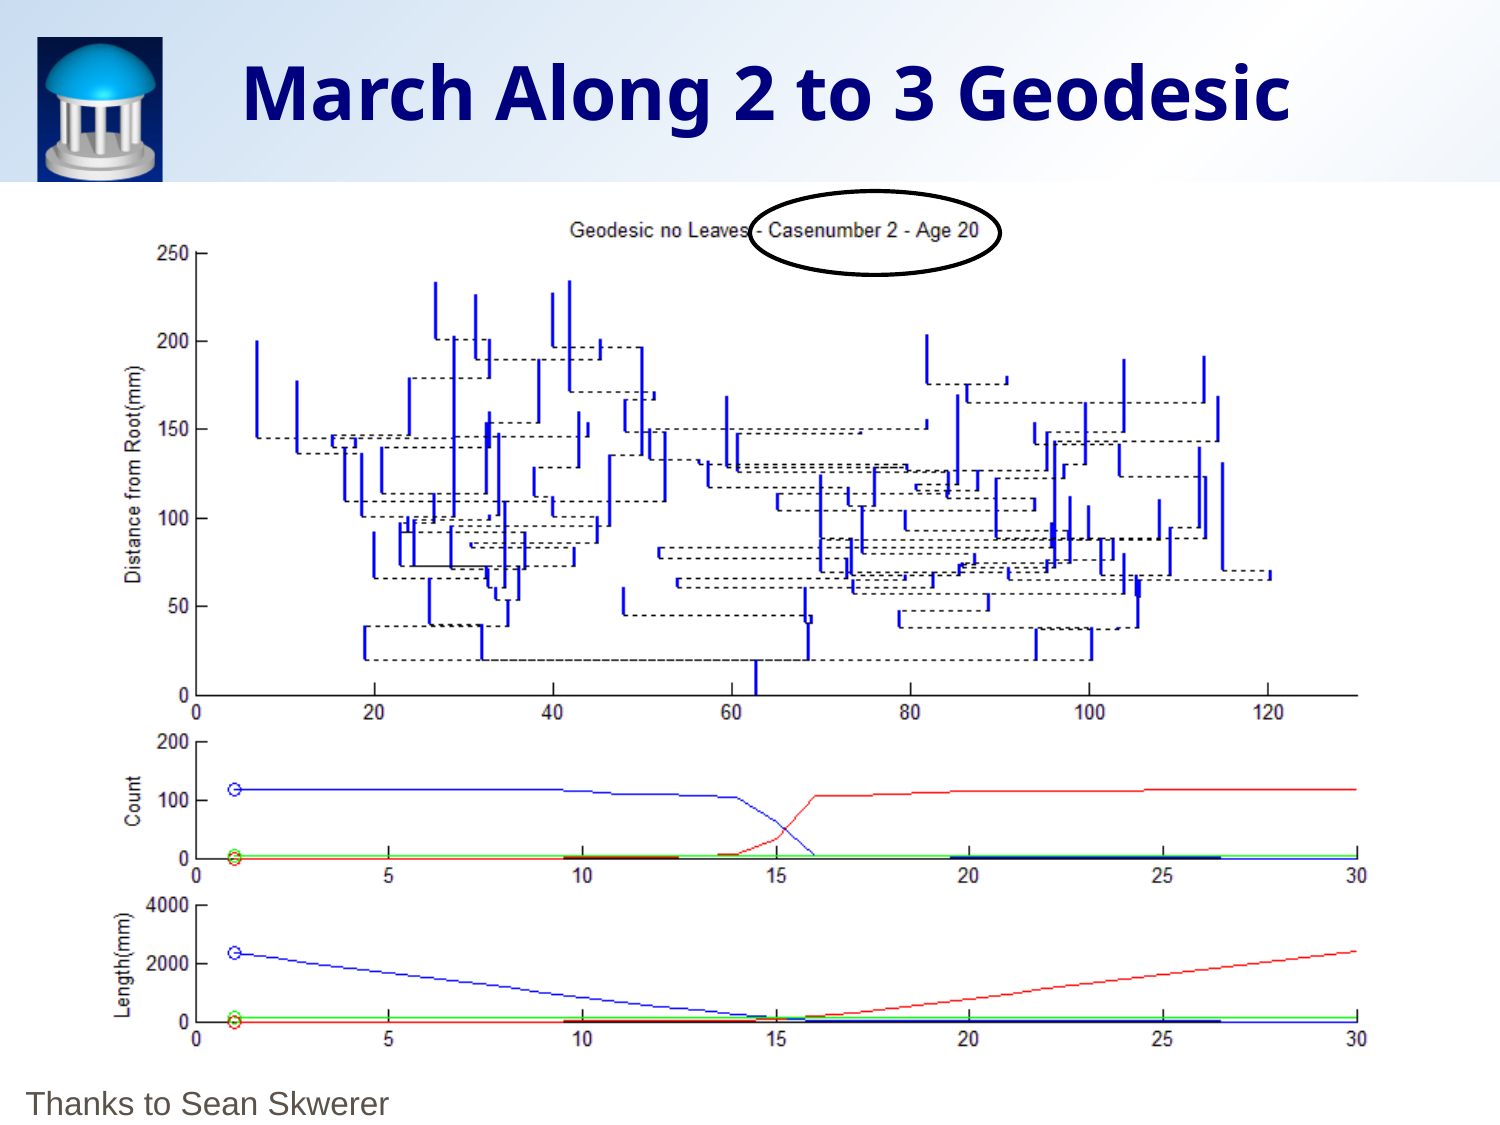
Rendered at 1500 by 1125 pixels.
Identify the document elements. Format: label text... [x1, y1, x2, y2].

title March Along 2 to 3 Geodesic [224, 24, 1438, 156]
picture [0, 182, 1500, 1125]
